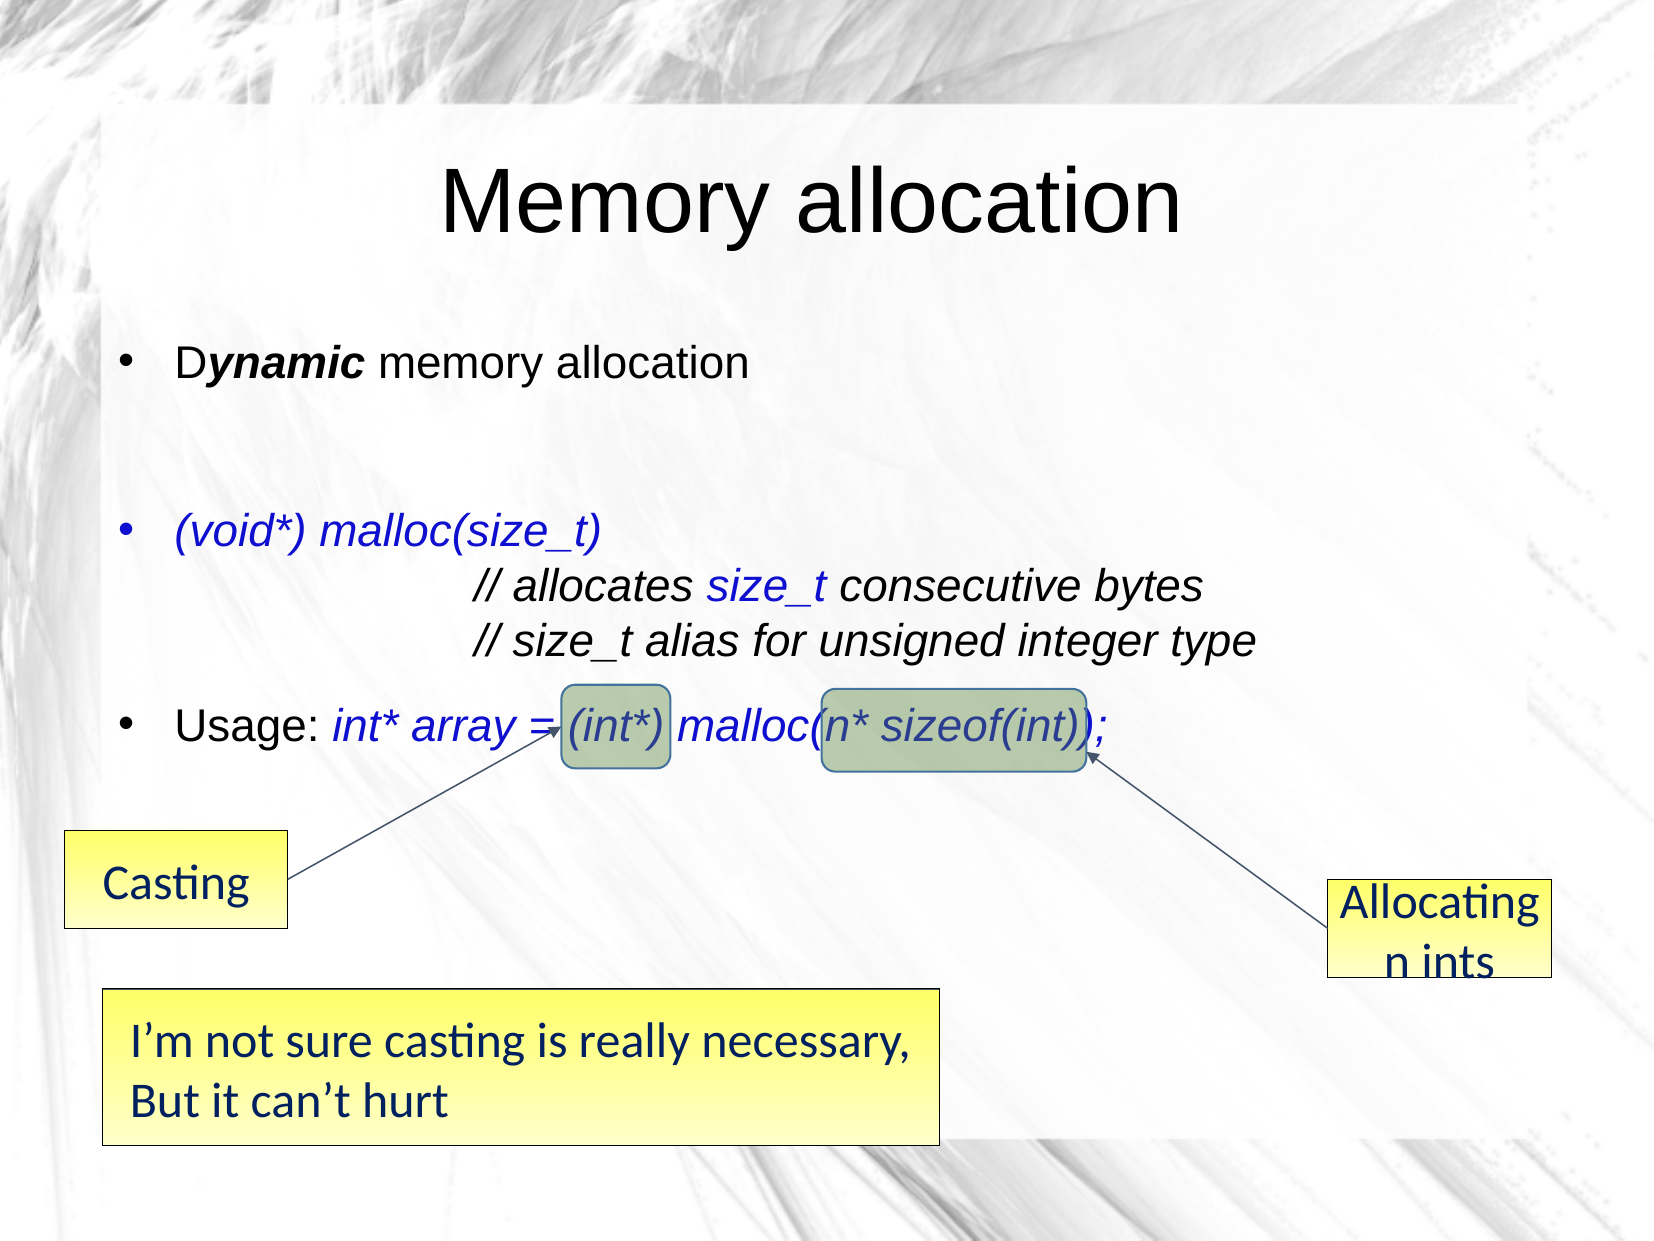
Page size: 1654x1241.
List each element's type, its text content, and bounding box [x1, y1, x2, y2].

text_box [820, 687, 1088, 773]
text_box I’m not sure casting is really necessary, But it can’t hurt [102, 988, 940, 1146]
picture [0, 0, 1654, 1241]
text_box [560, 683, 672, 770]
list Dynamic memory allocation (void*) malloc(size_t) // allocates size_t consecutive bytes // size_t alias for unsigned integer type Usage: int* array = (int*) malloc(n* sizeof(int)); [118, 332, 1571, 1121]
text_box Casting [64, 830, 288, 929]
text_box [287, 726, 562, 880]
text_box Allocating n ints [1327, 879, 1552, 978]
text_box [1086, 751, 1328, 929]
title Memory allocation [118, 93, 1506, 299]
